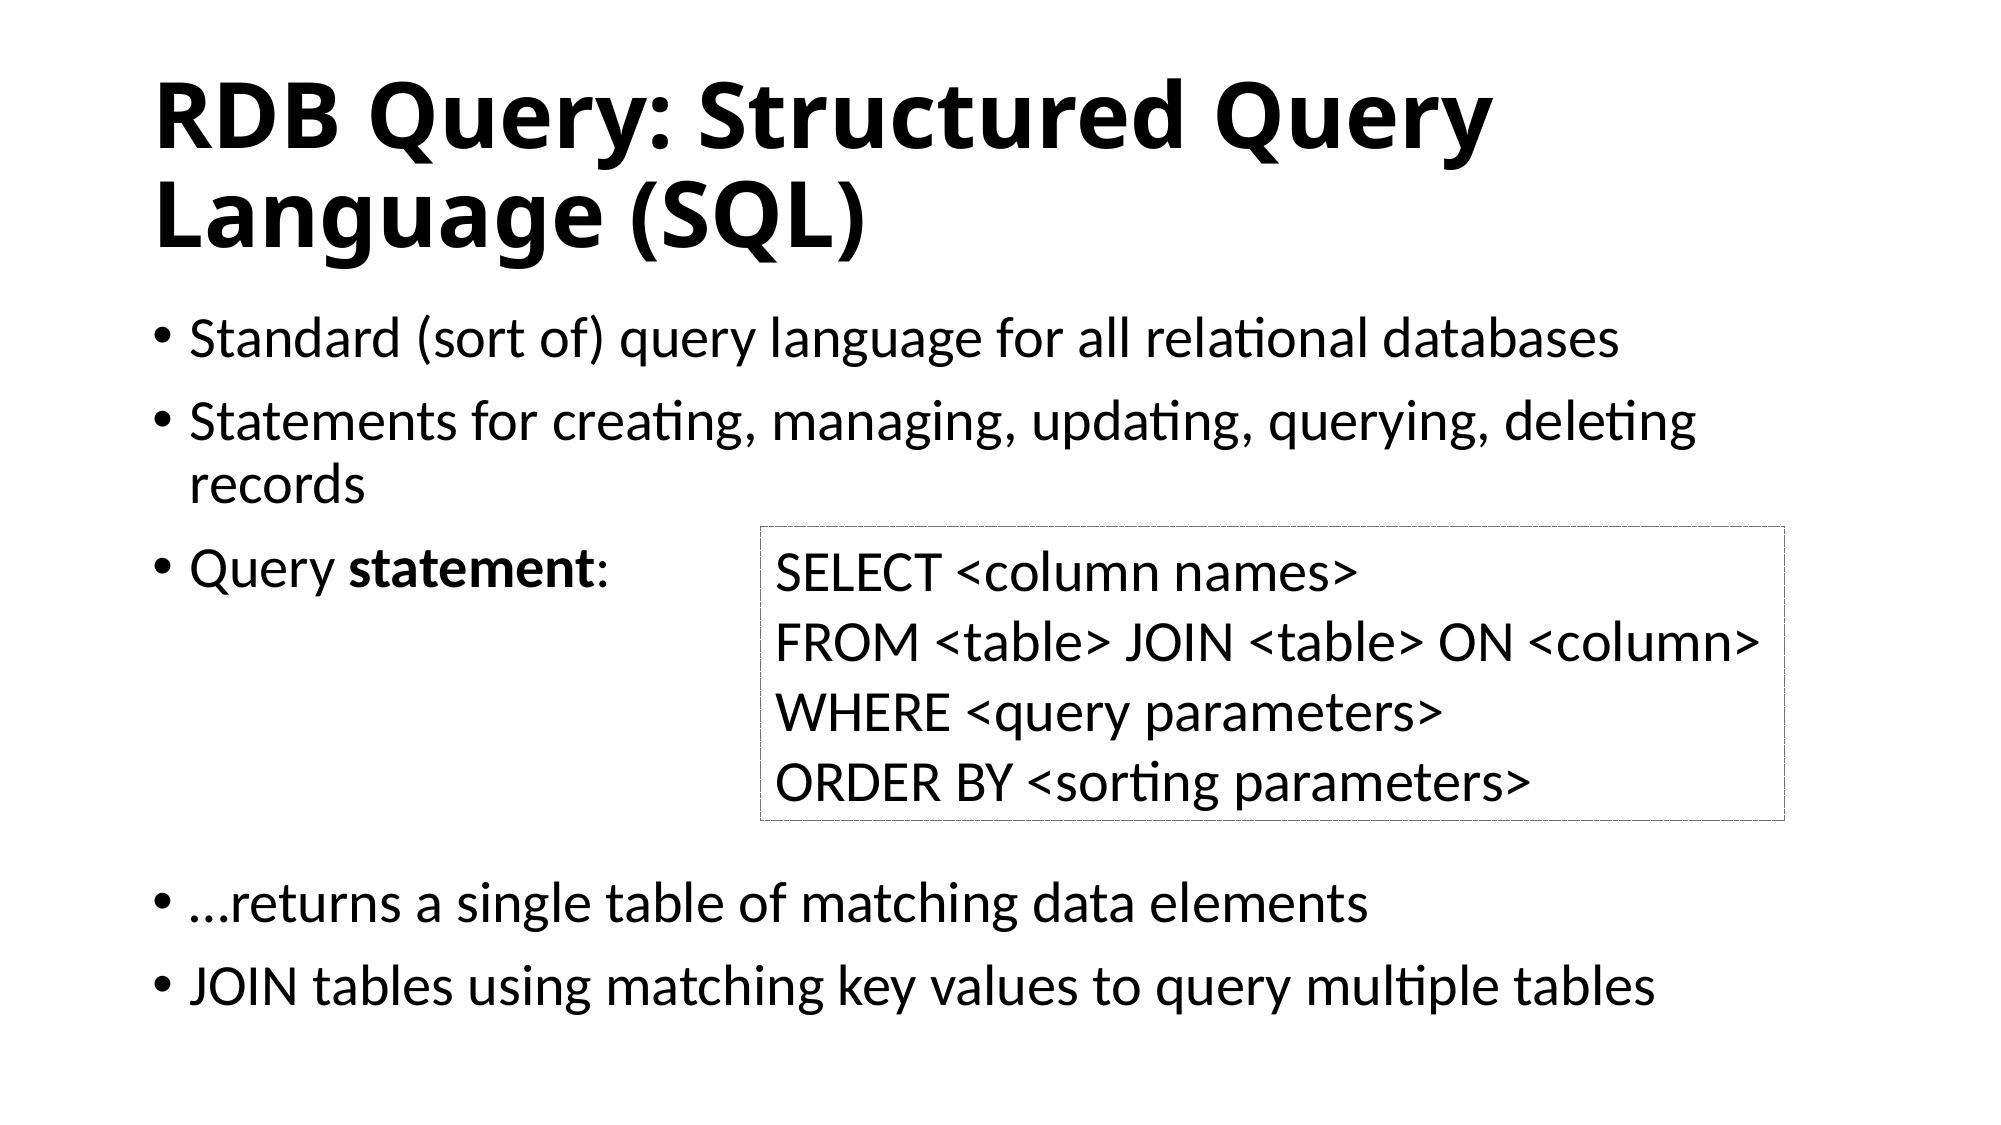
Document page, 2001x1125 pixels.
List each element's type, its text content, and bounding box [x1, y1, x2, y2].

text_box SELECT <column names> FROM <table> JOIN <table> ON <column> WHERE <query parameters> ORDER BY <sorting parameters> [760, 526, 1785, 821]
title RDB Query: Structured Query Language (SQL) [137, 59, 1863, 278]
list Standard (sort of) query language for all relational databases Statements for creating, managing, updating, querying, deleting records Query statement: …returns a single table of matching data elements JOIN tables using matching key values to query multiple tables [137, 299, 1863, 1066]
